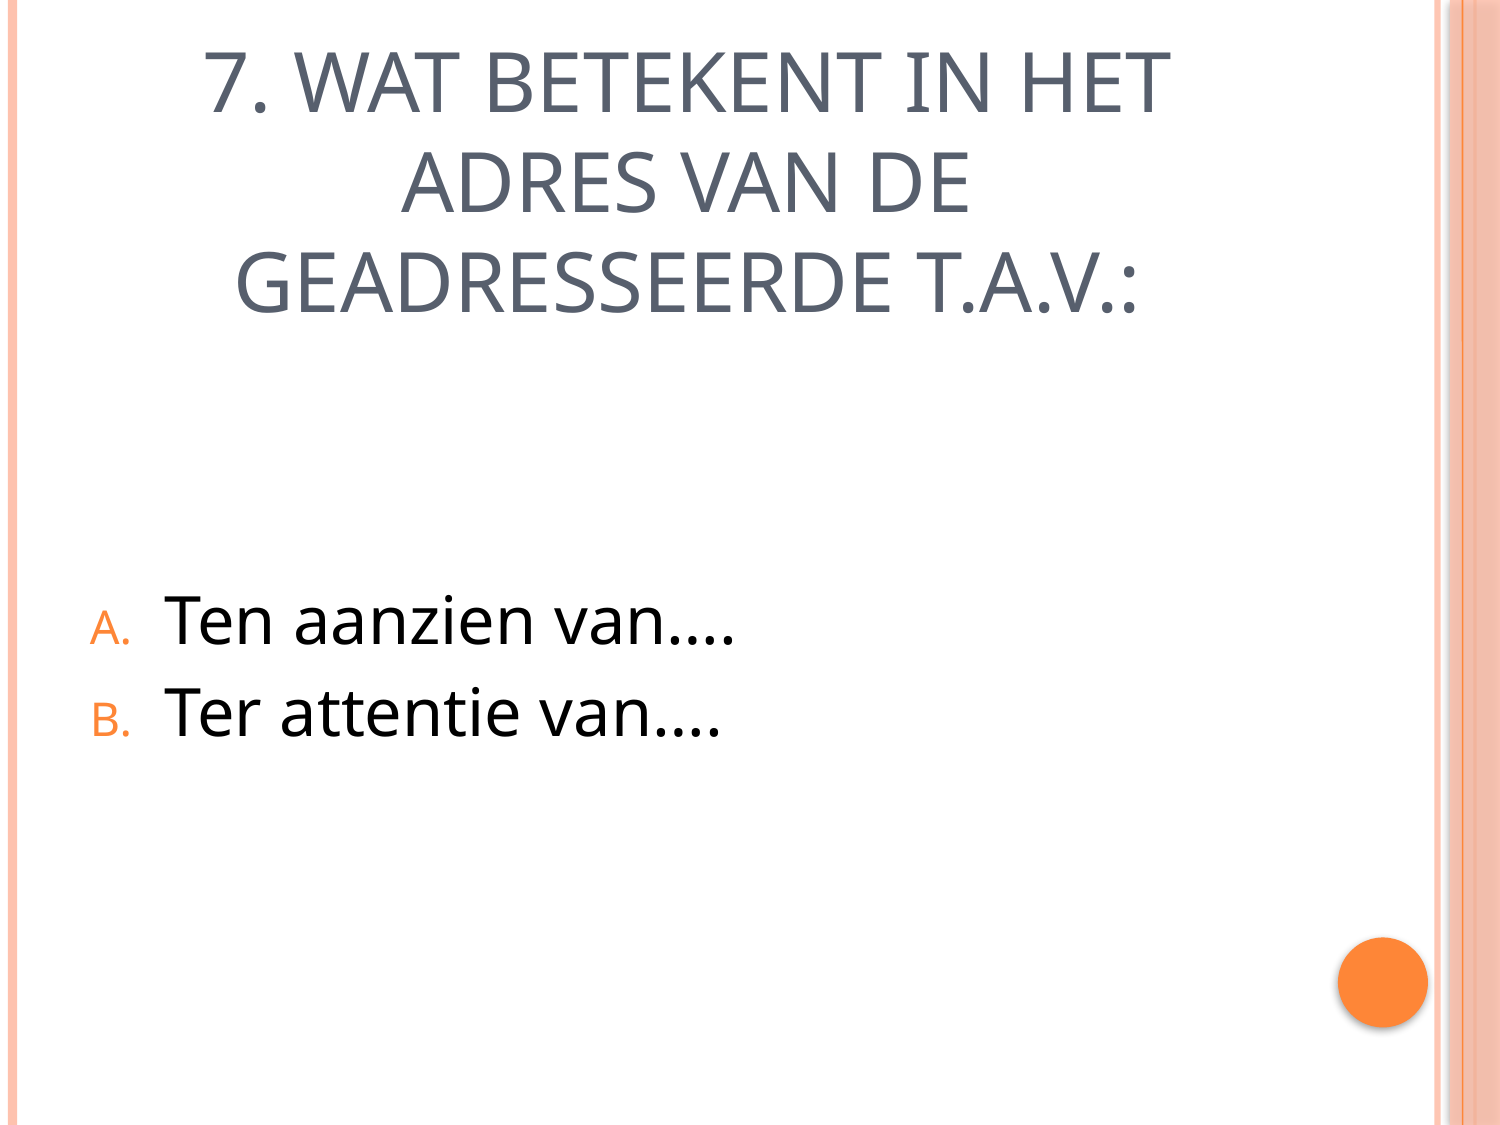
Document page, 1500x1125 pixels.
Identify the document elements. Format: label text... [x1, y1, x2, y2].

list Ten aanzien van…. Ter attentie van…. [75, 262, 1300, 1062]
title 7. Wat betekent in het adres van de geadresseerde t.a.v.: [74, 149, 1300, 337]
